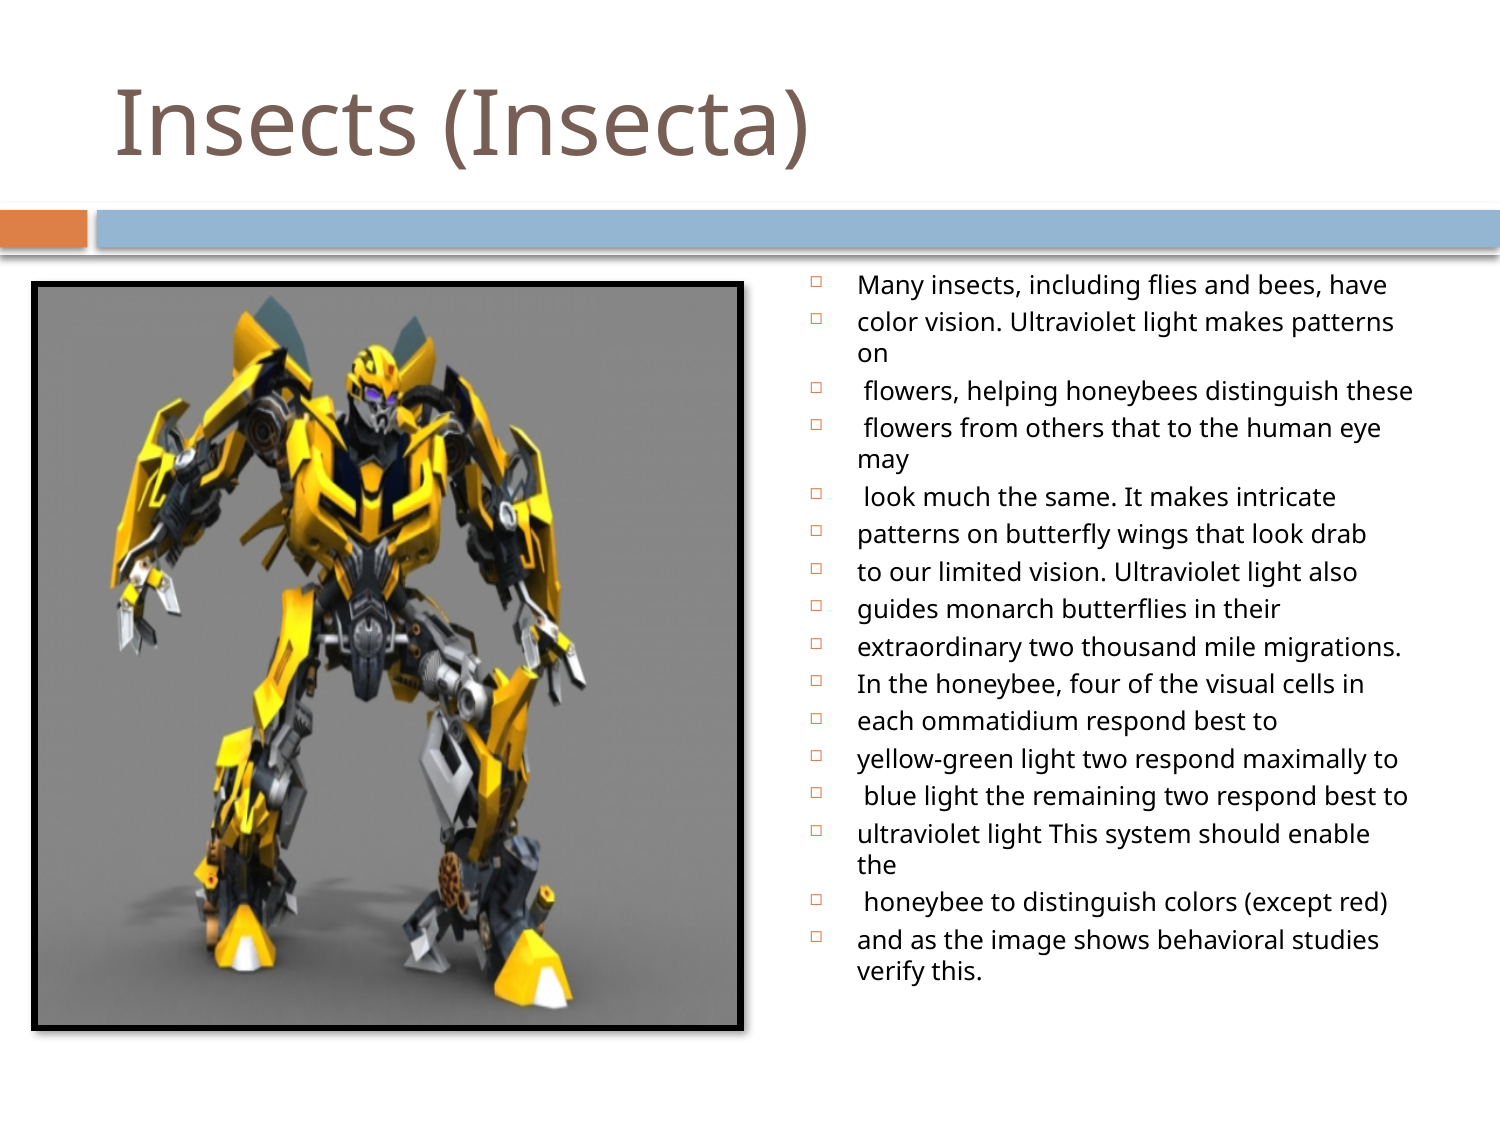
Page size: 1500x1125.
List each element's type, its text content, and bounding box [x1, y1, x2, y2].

list Many insects, including flies and bees, have color vision. Ultraviolet light makes patterns on flowers, helping honeybees distinguish these flowers from others that to the human eye may look much the same. It makes intricate patterns on butterfly wings that look drab to our limited vision. Ultraviolet light also guides monarch butterflies in their extraordinary two thousand mile migrations. In the honeybee, four of the visual cells in each ommatidium respond best to yellow-green light two respond maximally to blue light the remaining two respond best to ultraviolet light This system should enable the honeybee to distinguish colors (except red) and as the image shows behavioral studies verify this. [794, 260, 1433, 1011]
title Insects (Insecta) [99, 37, 1438, 200]
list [37, 287, 738, 1026]
